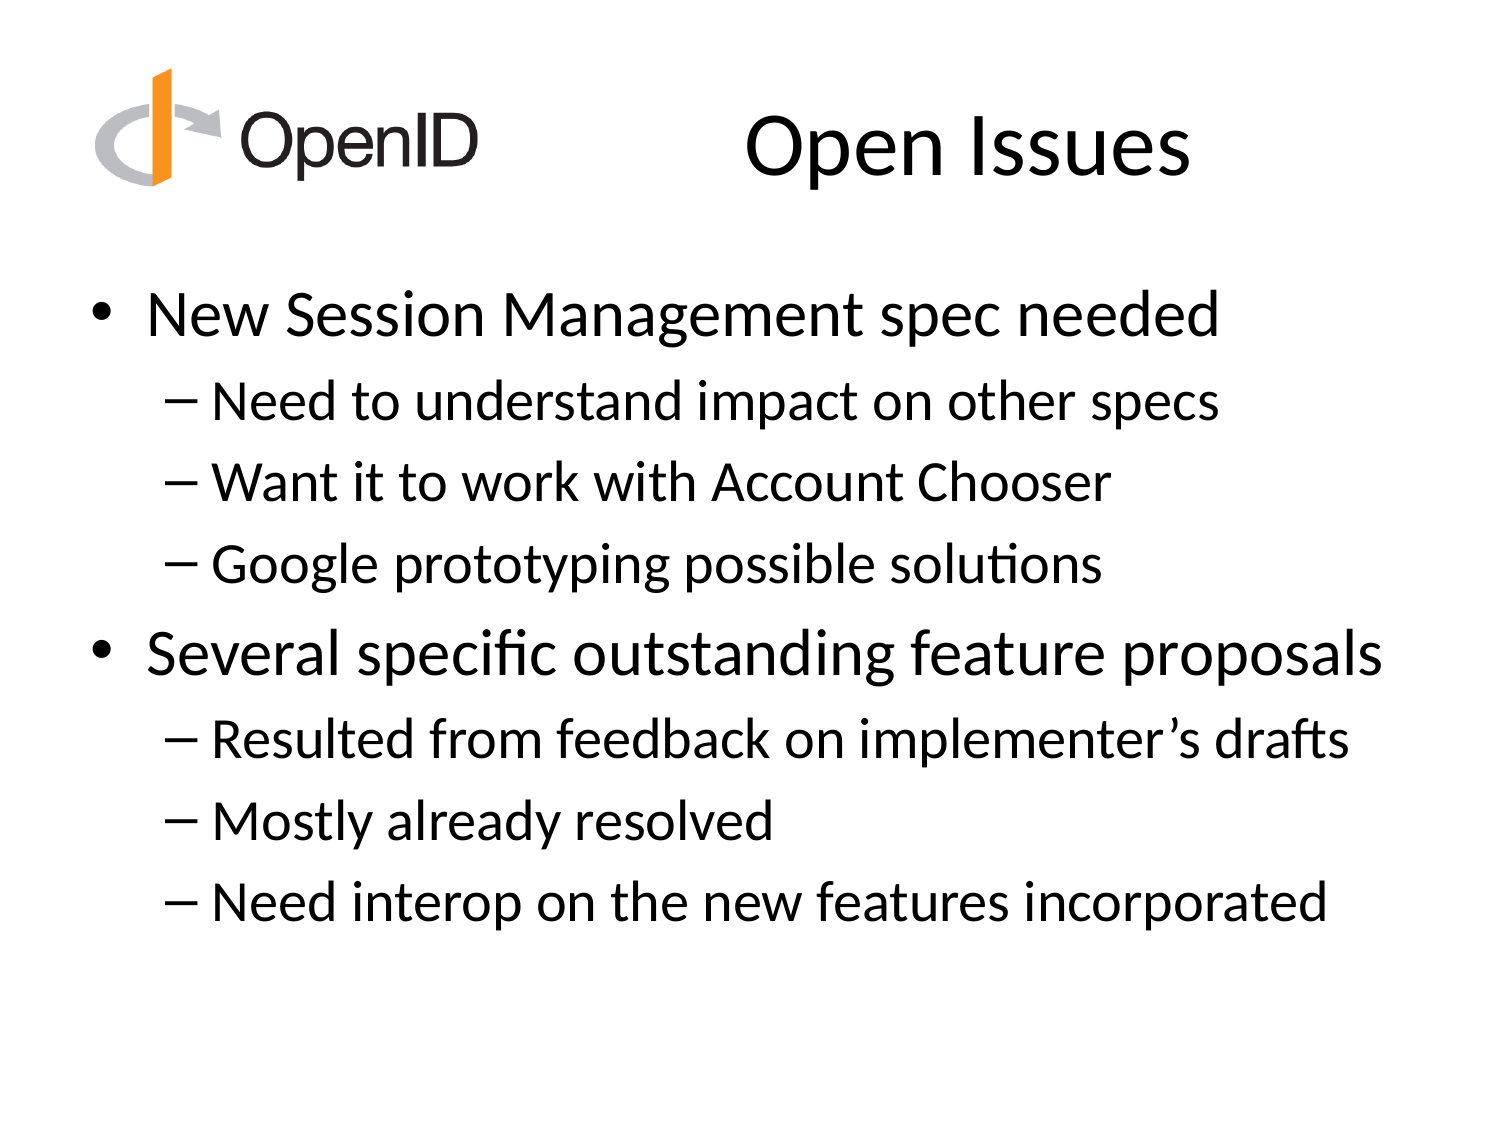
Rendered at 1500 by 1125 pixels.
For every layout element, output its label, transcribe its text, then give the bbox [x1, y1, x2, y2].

title Open Issues [512, 45, 1425, 233]
picture [64, 44, 513, 225]
list New Session Management spec needed Need to understand impact on other specs Want it to work with Account Chooser Google prototyping possible solutions Several specific outstanding feature proposals Resulted from feedback on implementer’s drafts Mostly already resolved Need interop on the new features incorporated [75, 262, 1425, 1005]
